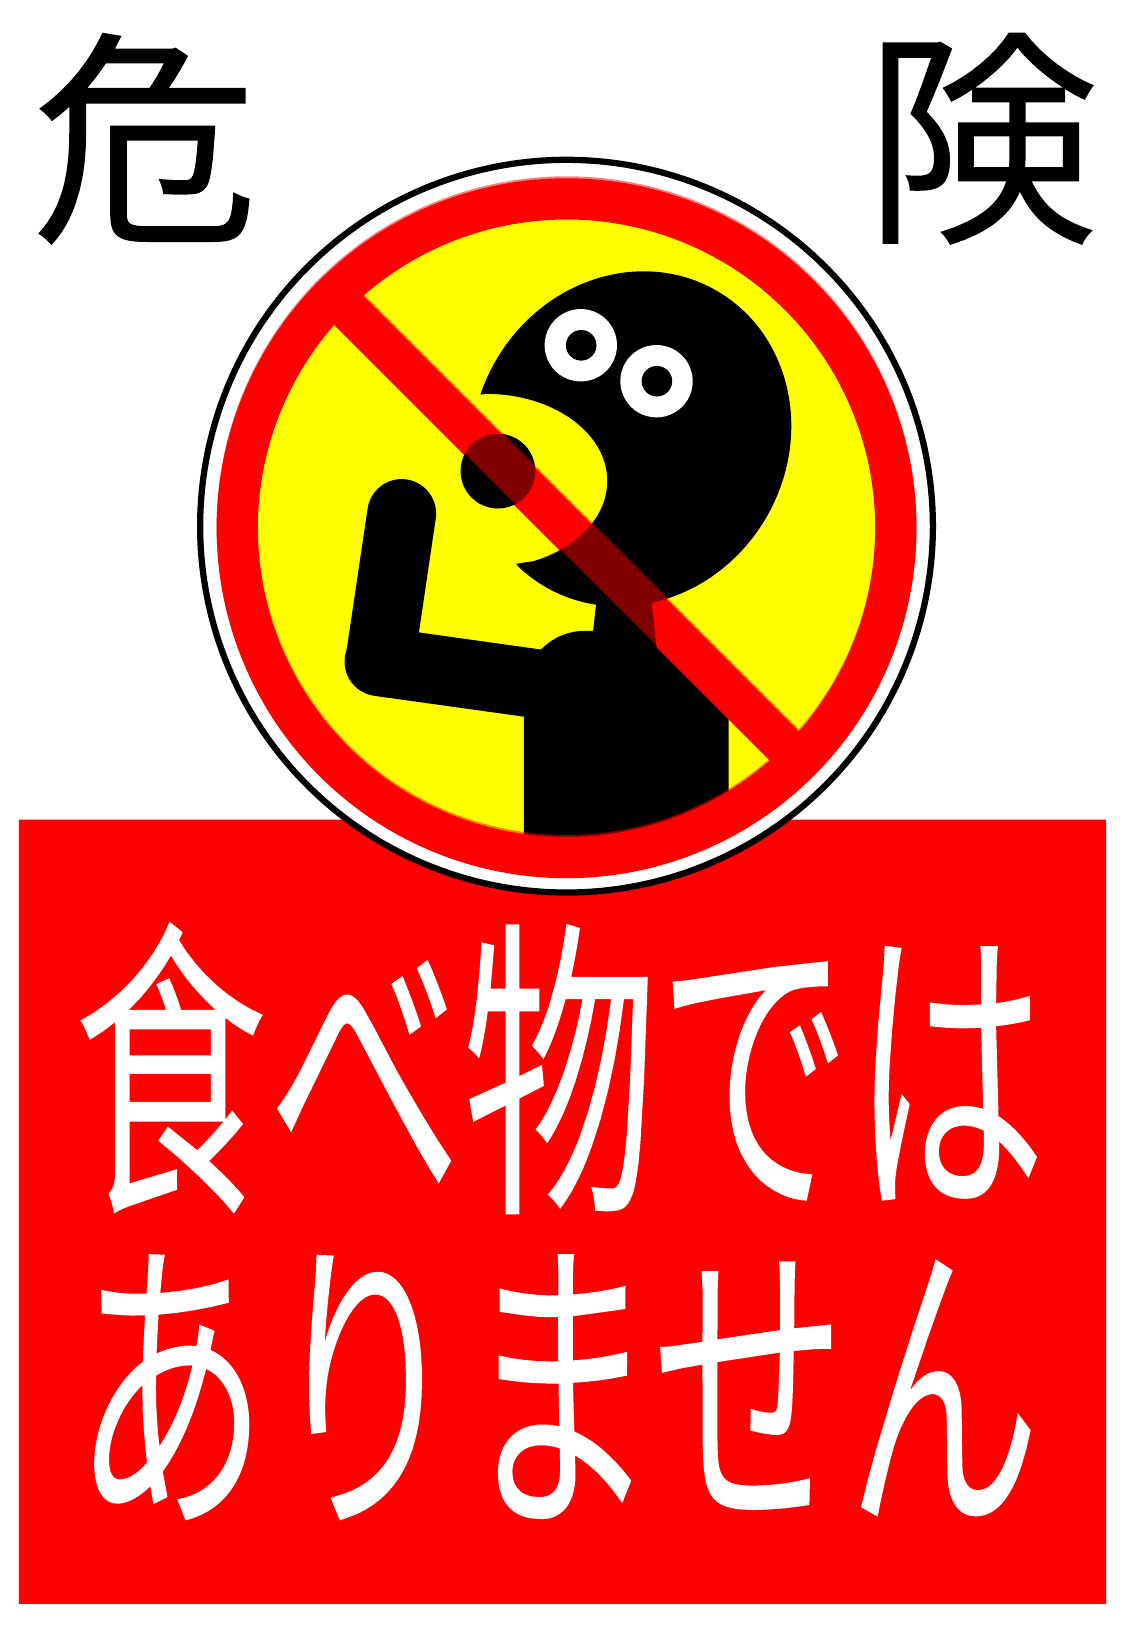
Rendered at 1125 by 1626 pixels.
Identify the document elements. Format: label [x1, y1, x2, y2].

text_box [199, 159, 934, 893]
text_box [17, 818, 1108, 1606]
